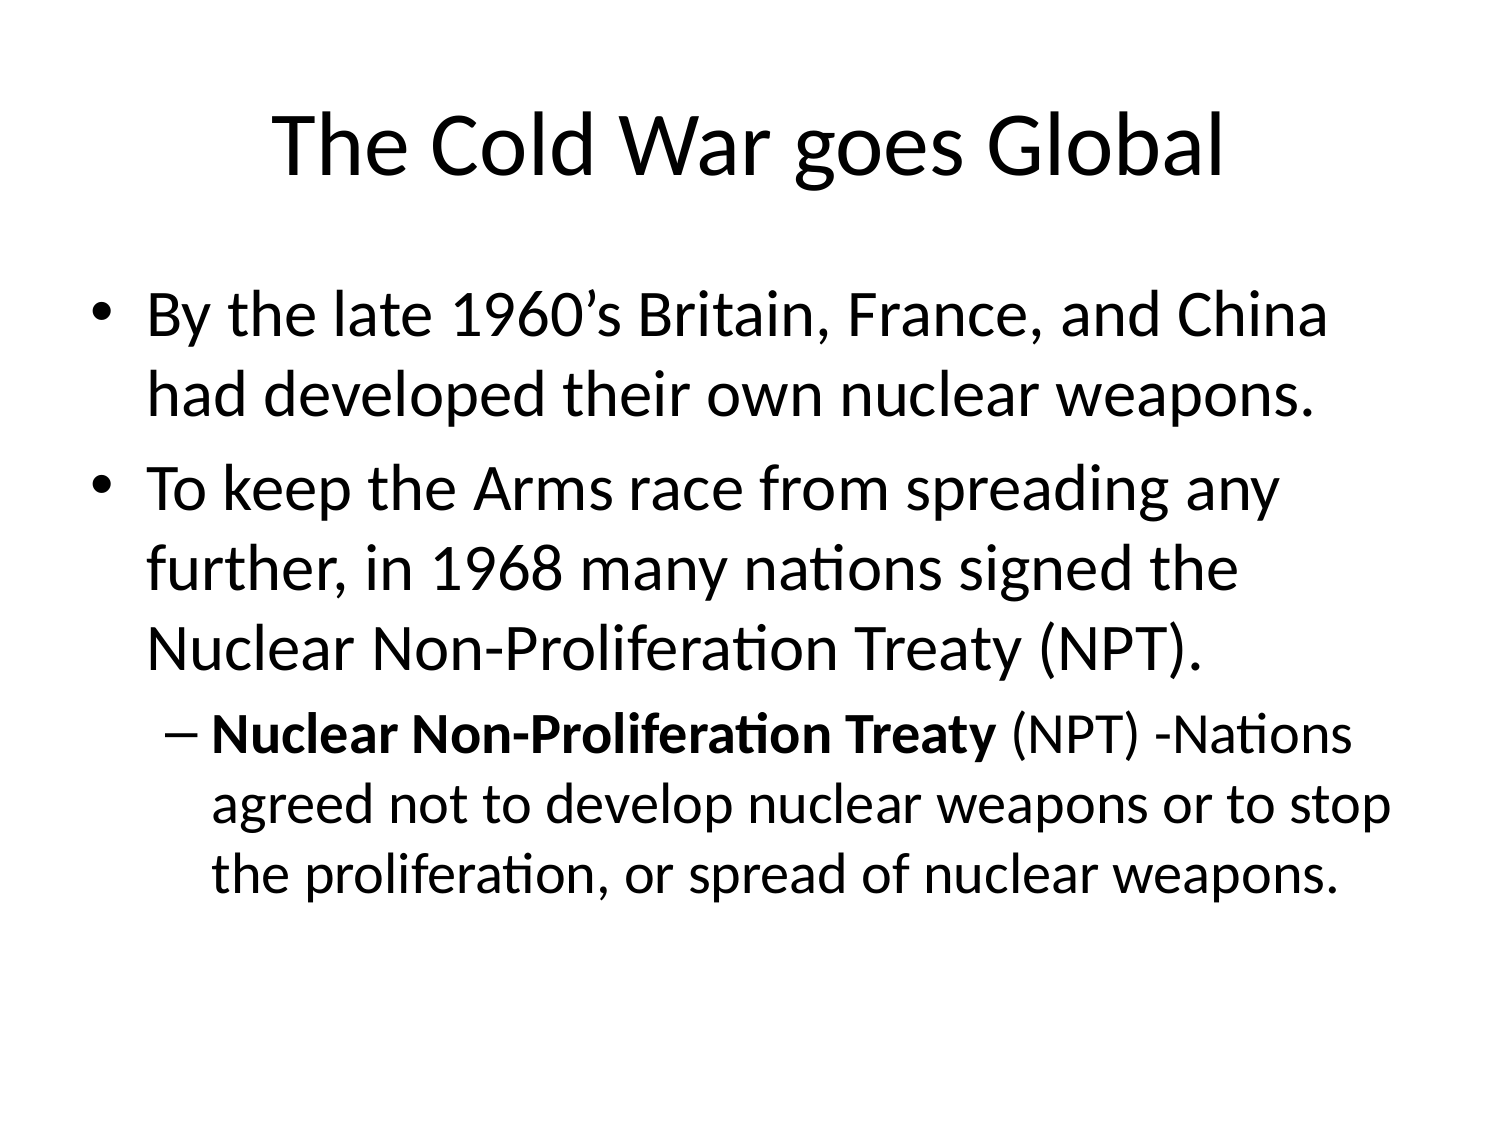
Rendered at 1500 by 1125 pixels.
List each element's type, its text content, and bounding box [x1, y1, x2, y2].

title The Cold War goes Global [75, 45, 1425, 233]
list By the late 1960’s Britain, France, and China had developed their own nuclear weapons. To keep the Arms race from spreading any further, in 1968 many nations signed the Nuclear Non-Proliferation Treaty (NPT). Nuclear Non-Proliferation Treaty (NPT) -Nations agreed not to develop nuclear weapons or to stop the proliferation, or spread of nuclear weapons. [75, 262, 1425, 1005]
